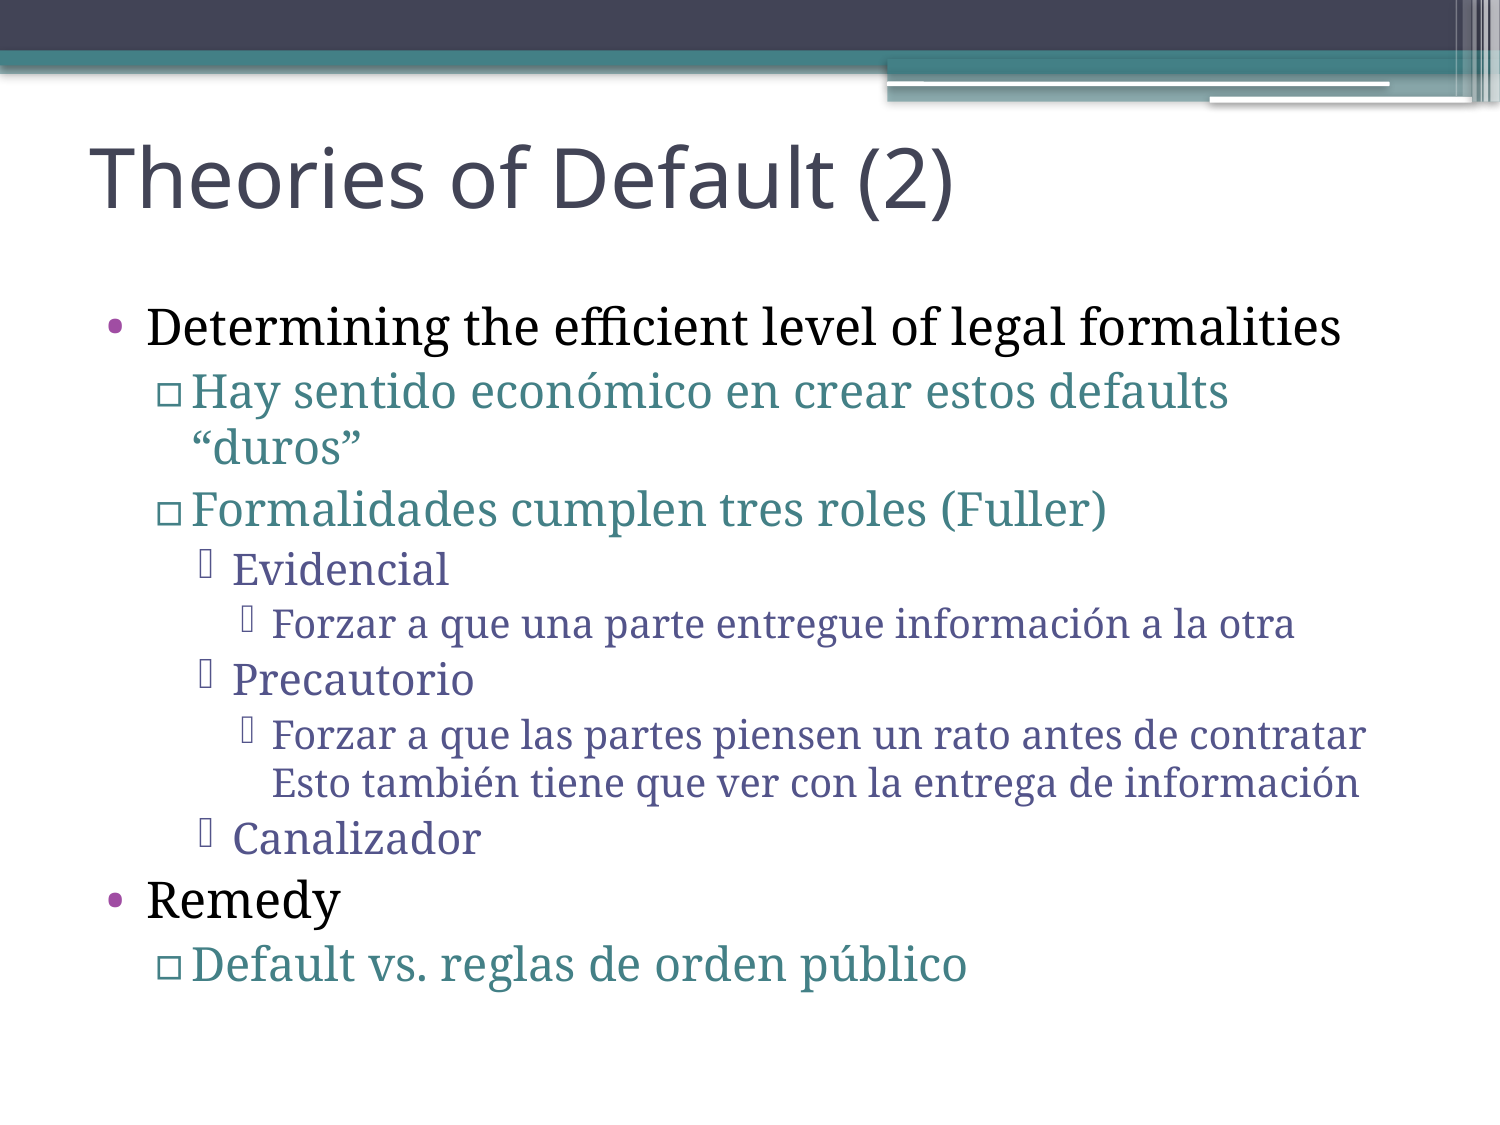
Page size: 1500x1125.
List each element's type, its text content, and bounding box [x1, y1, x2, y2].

list Determining the efficient level of legal formalities Hay sentido económico en crear estos defaults “duros” Formalidades cumplen tres roles (Fuller) Evidencial Forzar a que una parte entregue información a la otra Precautorio Forzar a que las partes piensen un rato antes de contratar Esto también tiene que ver con la entrega de información Canalizador Remedy Default vs. reglas de orden público [75, 287, 1425, 1004]
title Theories of Default (2) [75, 87, 1425, 263]
